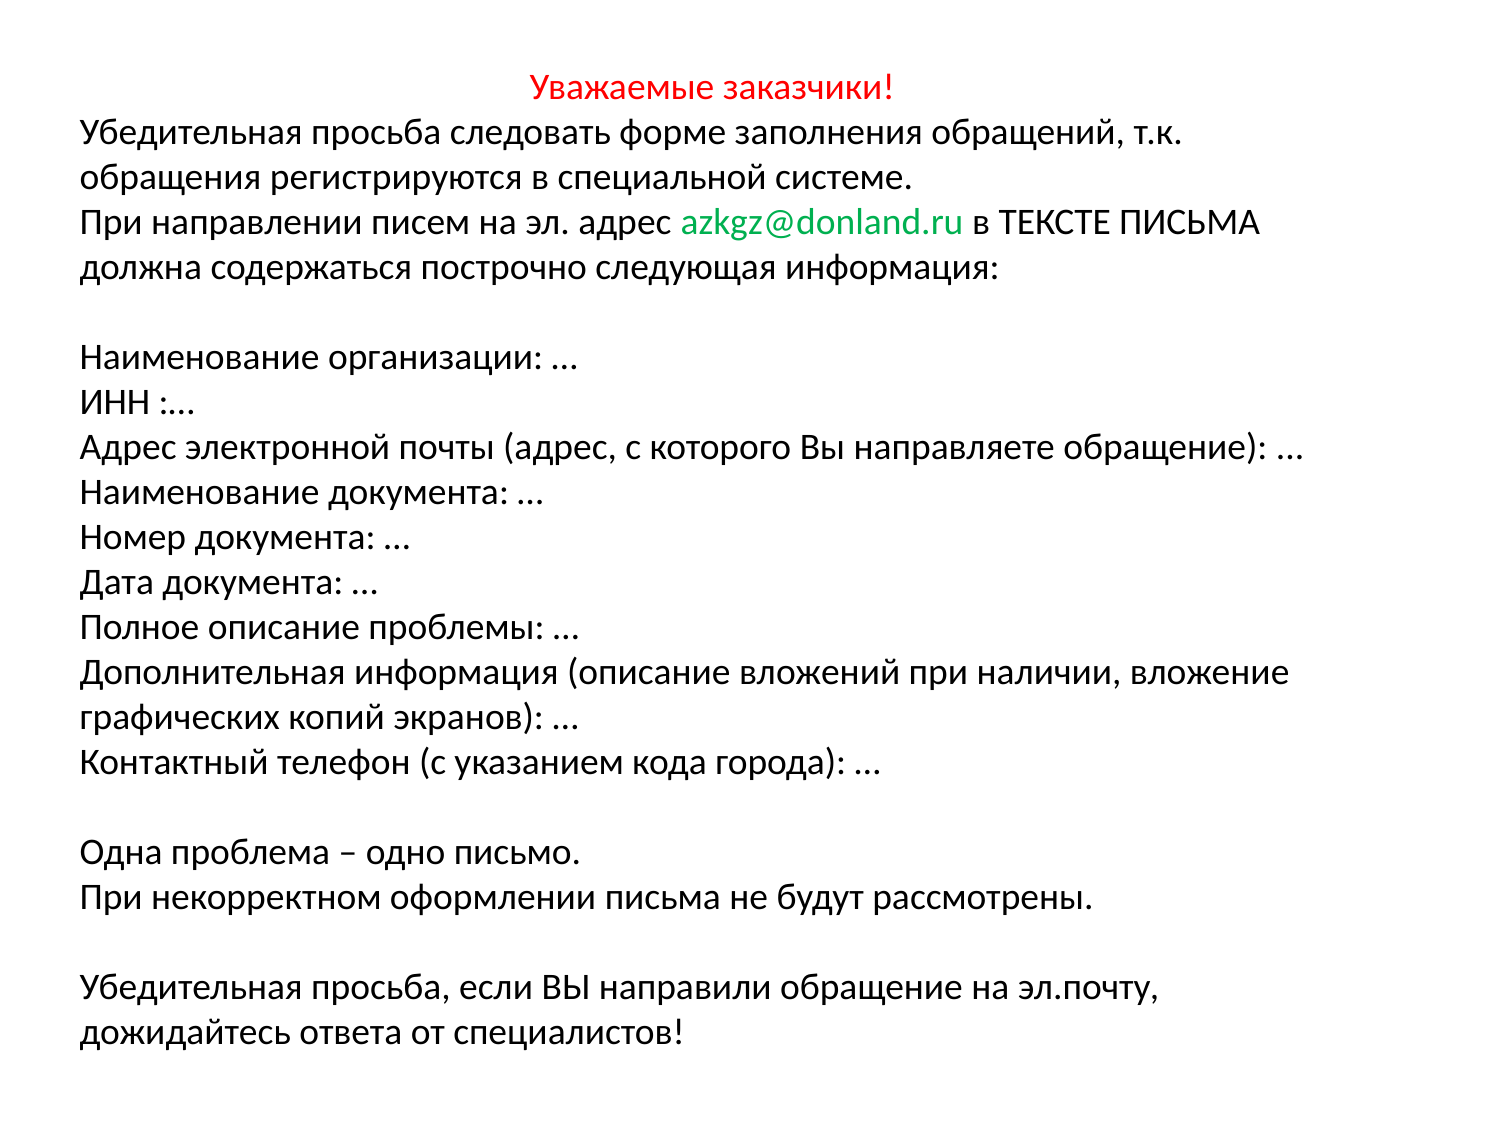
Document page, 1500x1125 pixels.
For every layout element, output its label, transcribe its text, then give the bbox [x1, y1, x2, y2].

text_box Уважаемые заказчики! Убедительная просьба следовать форме заполнения обращений, т.к. обращения регистрируются в специальной системе. При направлении писем на эл. адрес azkgz@donland.ru в ТЕКСТЕ ПИСЬМА должна содержаться построчно следующая информация: Наименование организации: … ИНН :… Адрес электронной почты (адрес, с которого Вы направляете обращение): ... Наименование документа: … Номер документа: … Дата документа: … Полное описание проблемы: … Дополнительная информация (описание вложений при наличии, вложение графических копий экранов): … Контактный телефон (с указанием кода города): … Одна проблема – одно письмо. При некорректном оформлении письма не будут рассмотрены. Убедительная просьба, если ВЫ направили обращение на эл.почту, дожидайтесь ответа от специалистов! [64, 54, 1388, 1060]
